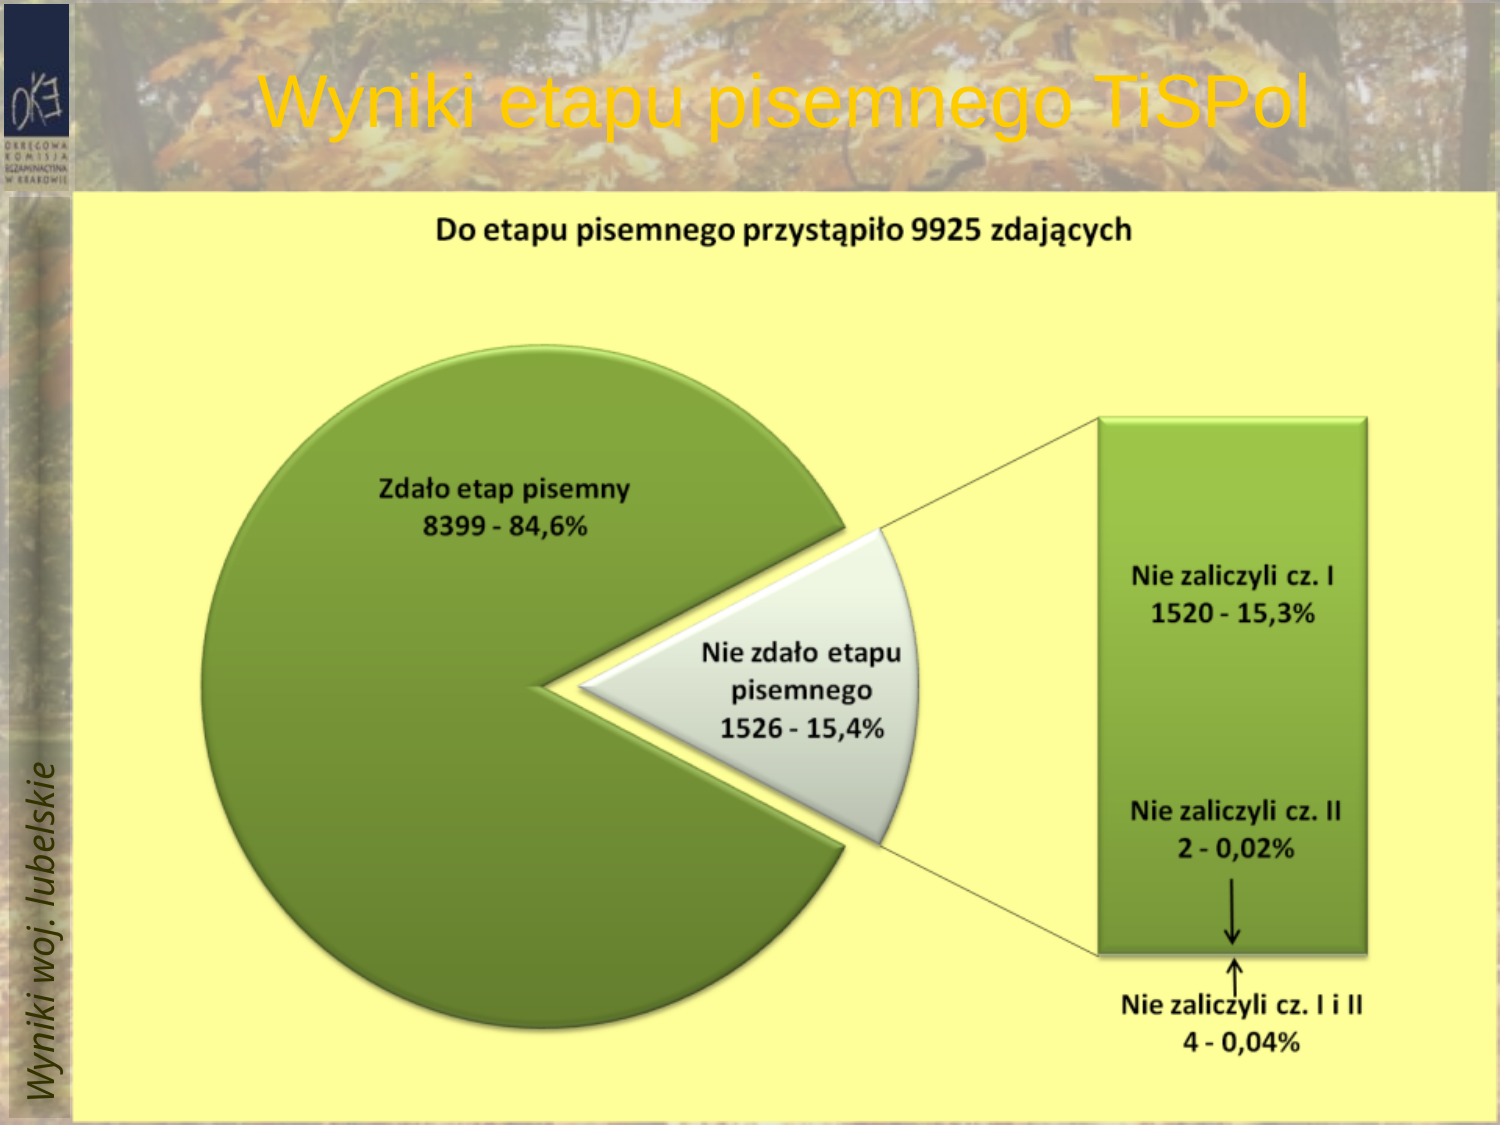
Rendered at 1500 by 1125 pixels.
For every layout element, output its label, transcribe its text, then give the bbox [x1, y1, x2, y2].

picture [72, 191, 1499, 1123]
text_box Wyniki woj. lubelskie [9, 197, 68, 1118]
title Wyniki etapu pisemnego TiSPol [74, 3, 1495, 191]
